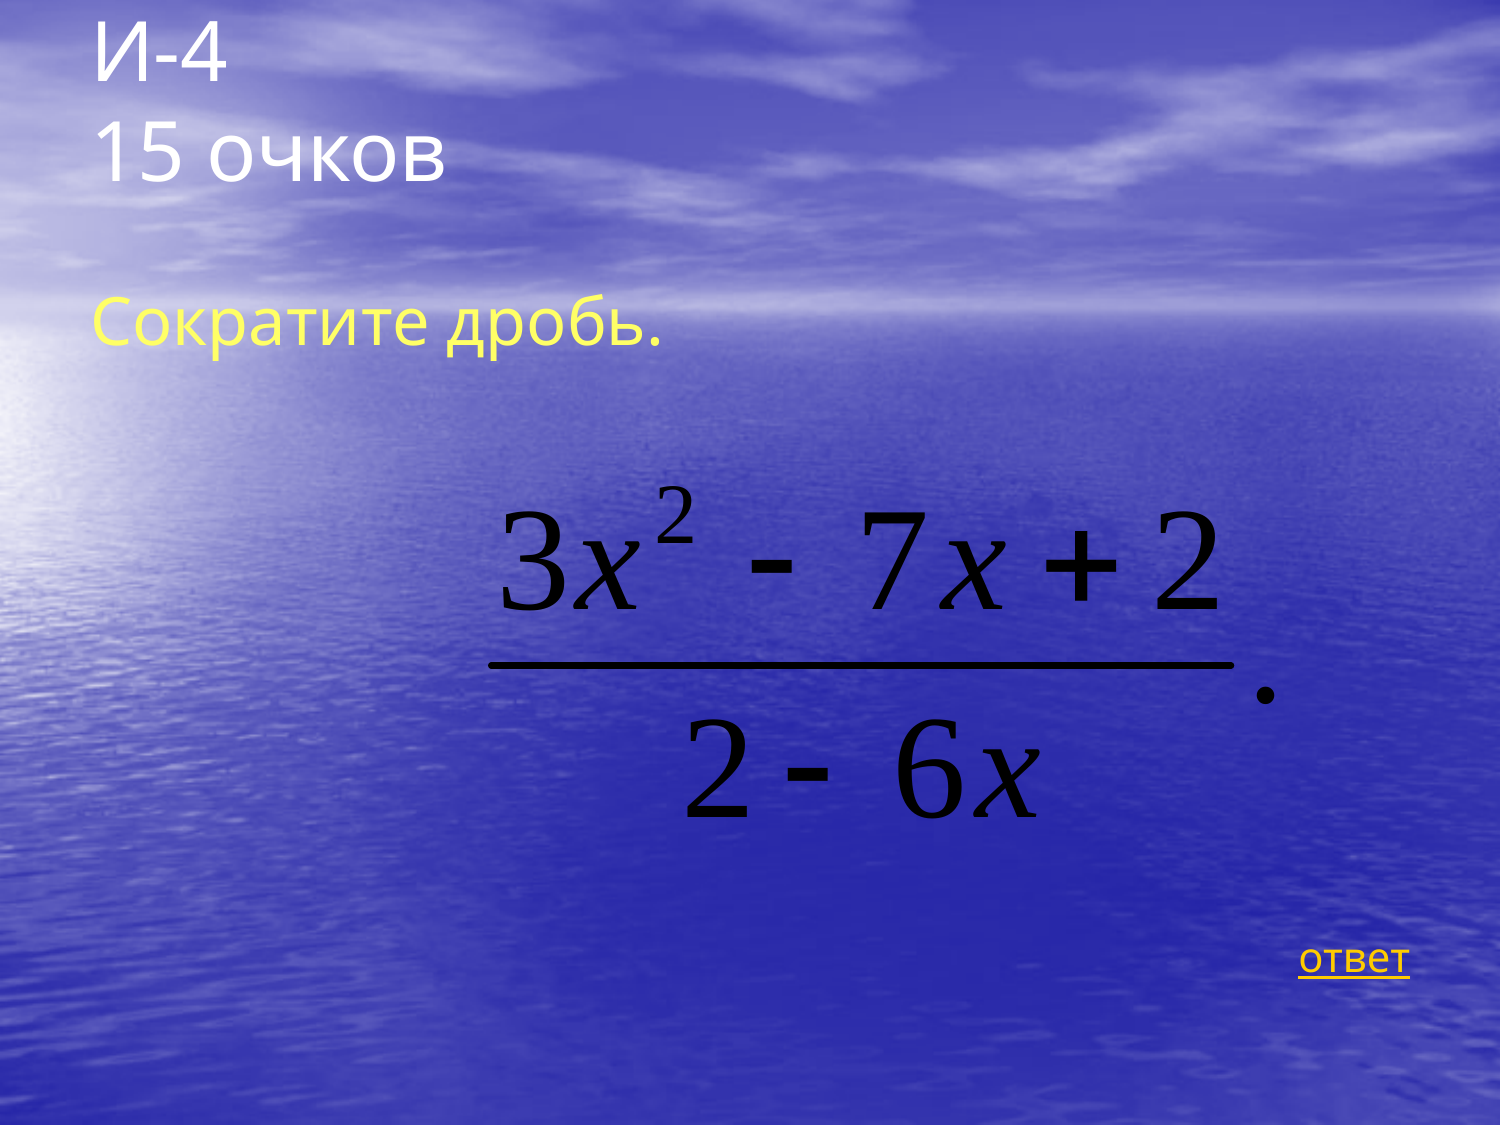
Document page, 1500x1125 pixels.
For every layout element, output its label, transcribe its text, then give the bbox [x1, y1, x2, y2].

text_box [466, 443, 1306, 851]
list ответ [74, 928, 1426, 988]
title И-4 15 очков Сократите дробь. [74, 47, 1436, 410]
